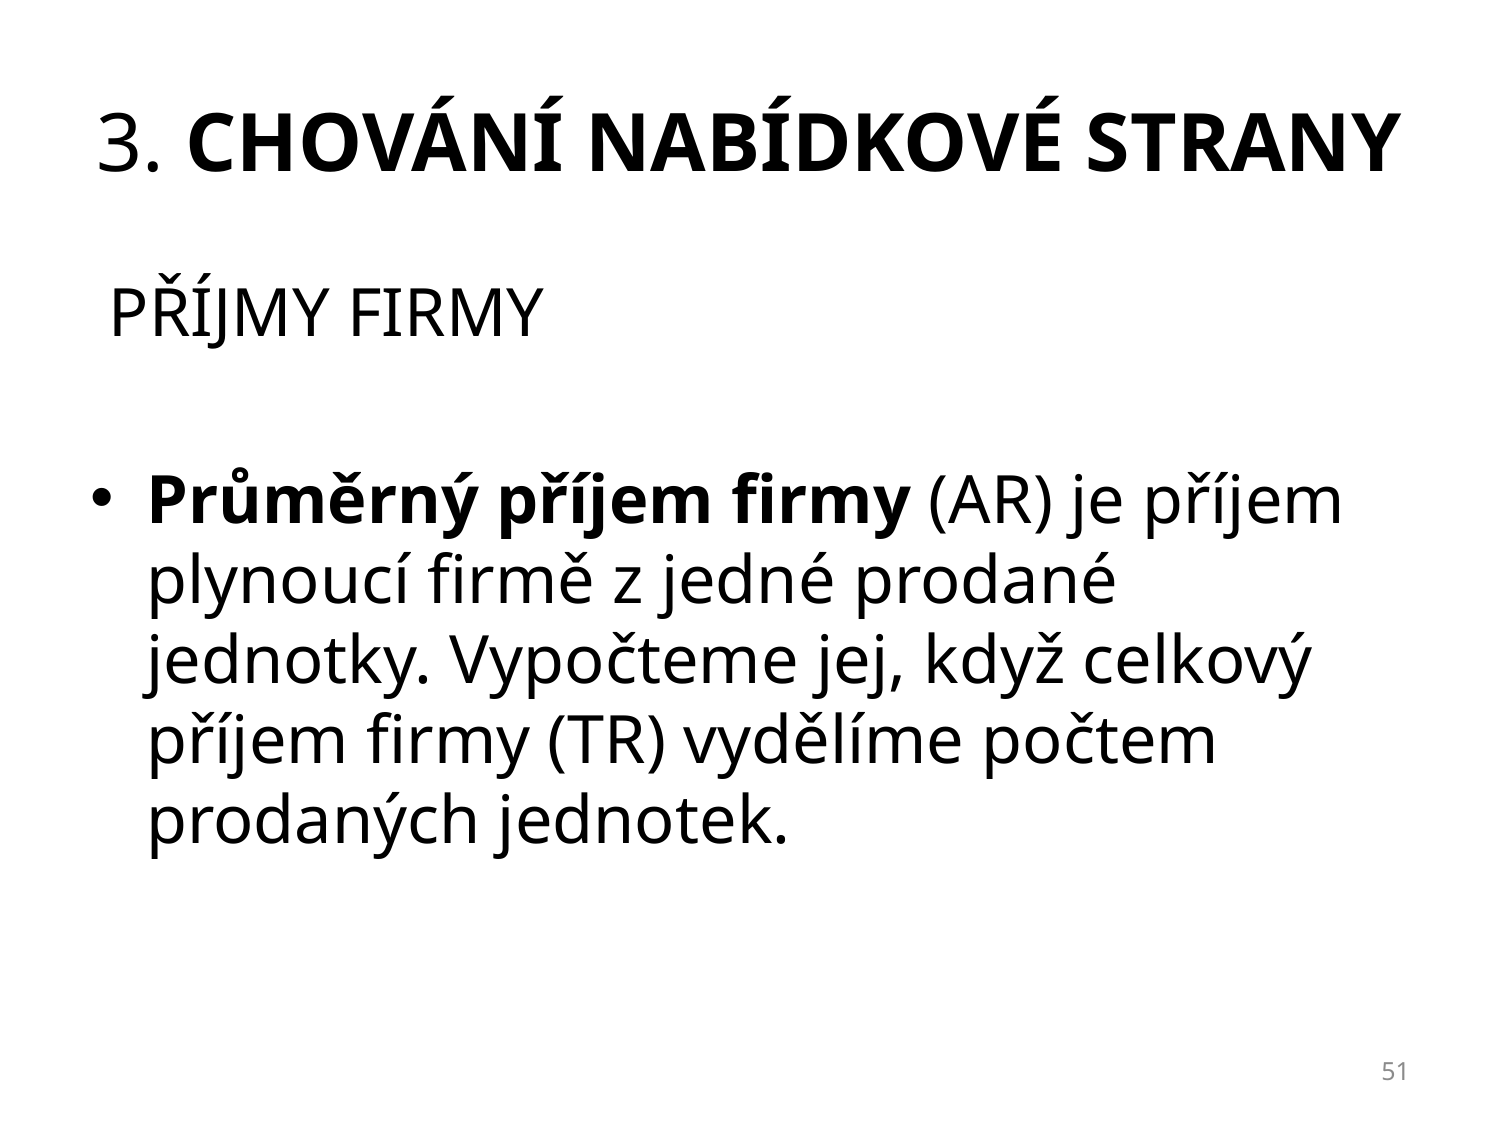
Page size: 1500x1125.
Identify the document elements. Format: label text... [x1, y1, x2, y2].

title 3. chování NABÍDKOVÉ strany [75, 45, 1425, 233]
slide_number 51 [1074, 1042, 1425, 1103]
list PŘÍJMY FIRMY Průměrný příjem firmy (AR) je příjem plynoucí firmě z jedné prodané jednotky. Vypočteme jej, když celkový příjem firmy (TR) vydělíme počtem prodaných jednotek. [75, 262, 1425, 1005]
